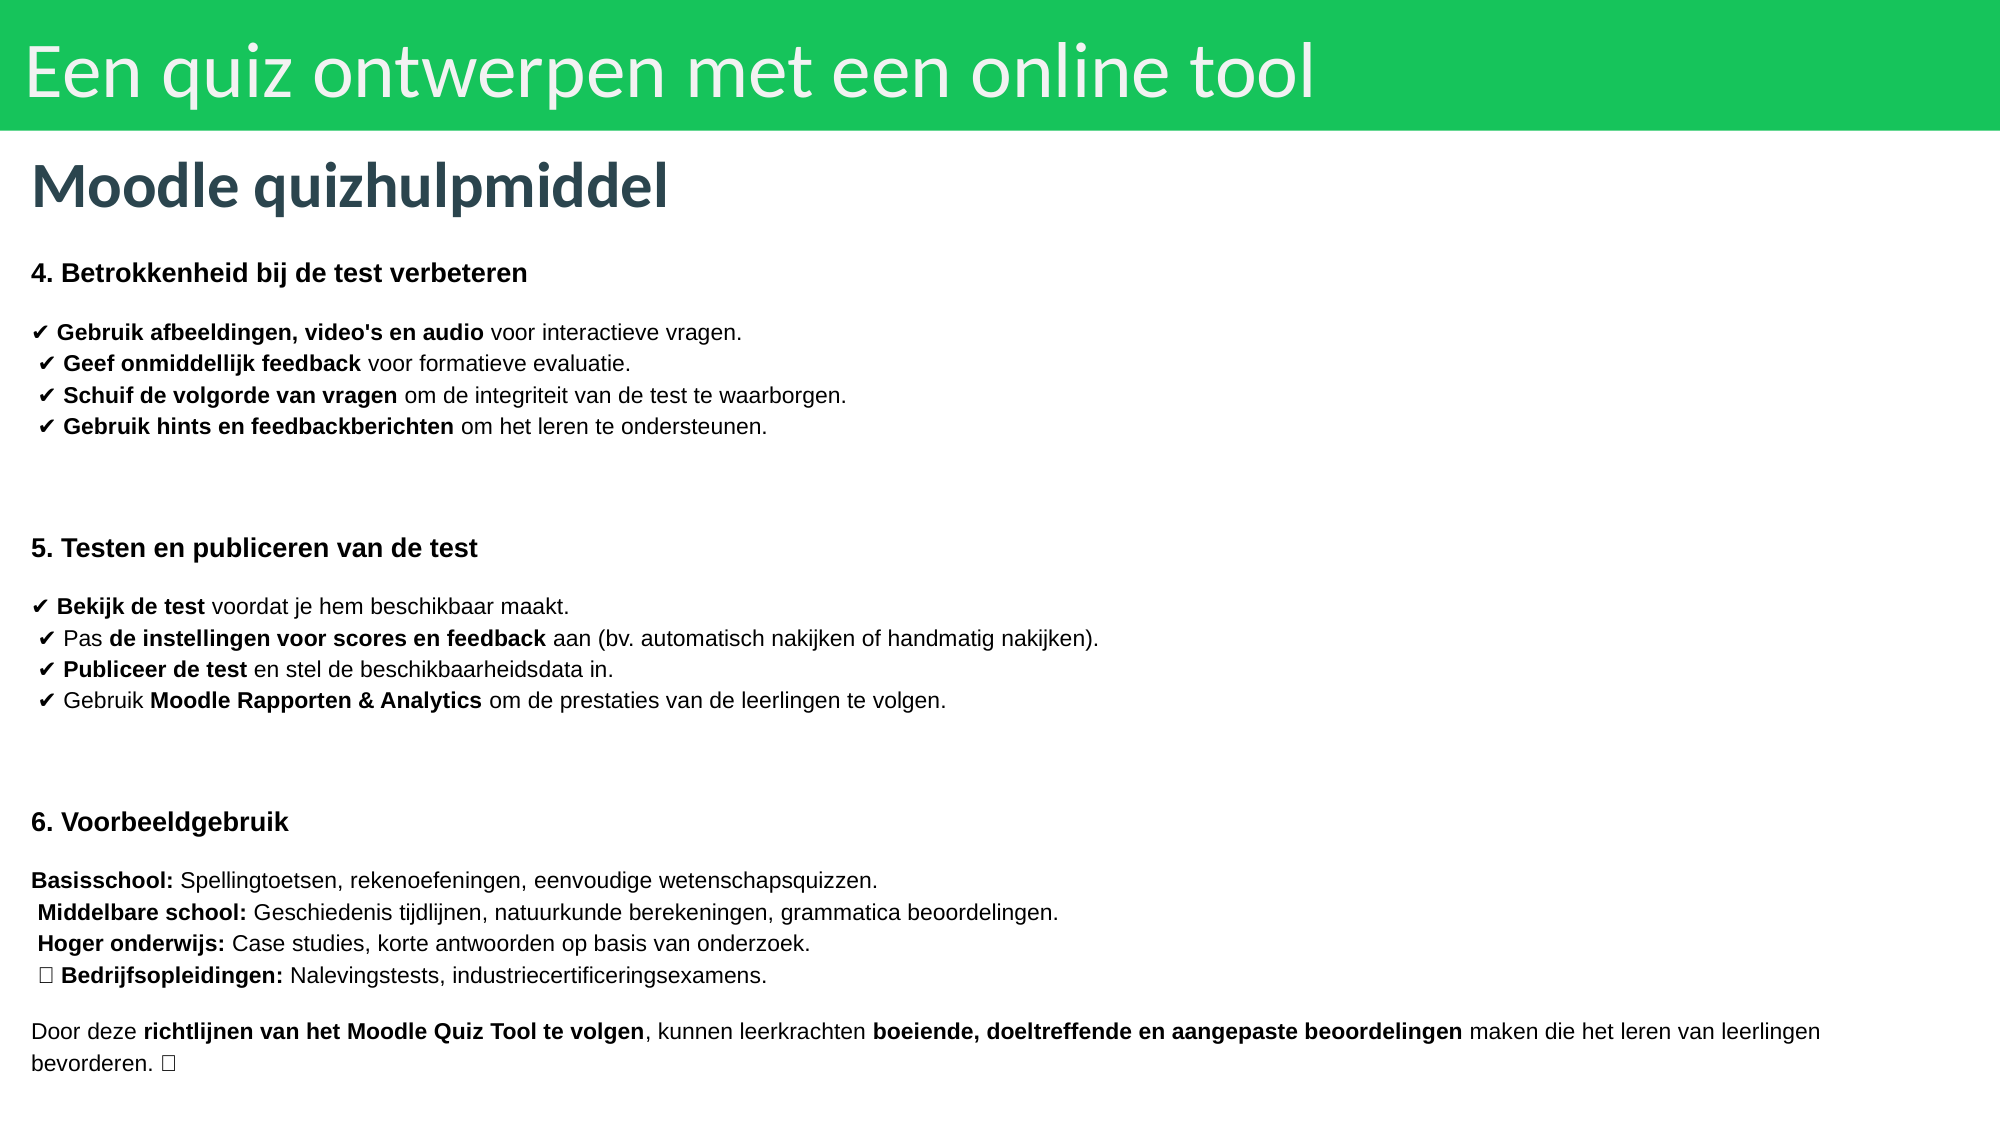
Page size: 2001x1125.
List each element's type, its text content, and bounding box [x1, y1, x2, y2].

list Moodle quizhulpmiddel 4. Betrokkenheid bij de test verbeteren ✔ Gebruik afbeeldingen, video's en audio voor interactieve vragen. ✔ Geef onmiddellijk feedback voor formatieve evaluatie. ✔ Schuif de volgorde van vragen om de integriteit van de test te waarborgen. ✔ Gebruik hints en feedbackberichten om het leren te ondersteunen. 5. Testen en publiceren van de test ✔ Bekijk de test voordat je hem beschikbaar maakt. ✔ Pas de instellingen voor scores en feedback aan (bv. automatisch nakijken of handmatig nakijken). ✔ Publiceer de test en stel de beschikbaarheidsdata in. ✔ Gebruik Moodle Rapporten & Analytics om de prestaties van de leerlingen te volgen. 6. Voorbeeldgebruik Basisschool: Spellingtoetsen, rekenoefeningen, eenvoudige wetenschapsquizzen. Middelbare school: Geschiedenis tijdlijnen, natuurkunde berekeningen, grammatica beoordelingen. Hoger onderwijs: Case studies, korte antwoorden op basis van onderzoek. ✅ Bedrijfsopleidingen: Nalevingstests, industriecertificeringsexamens. Door deze richtlijnen van het Moodle Quiz Tool te volgen, kunnen leerkrachten boeiende, doeltreffende en aangepaste beoordelingen maken die het leren van leerlingen bevorderen. 🚀 [16, 144, 1976, 1108]
title Een quiz ontwerpen met een online tool [16, 13, 1976, 131]
